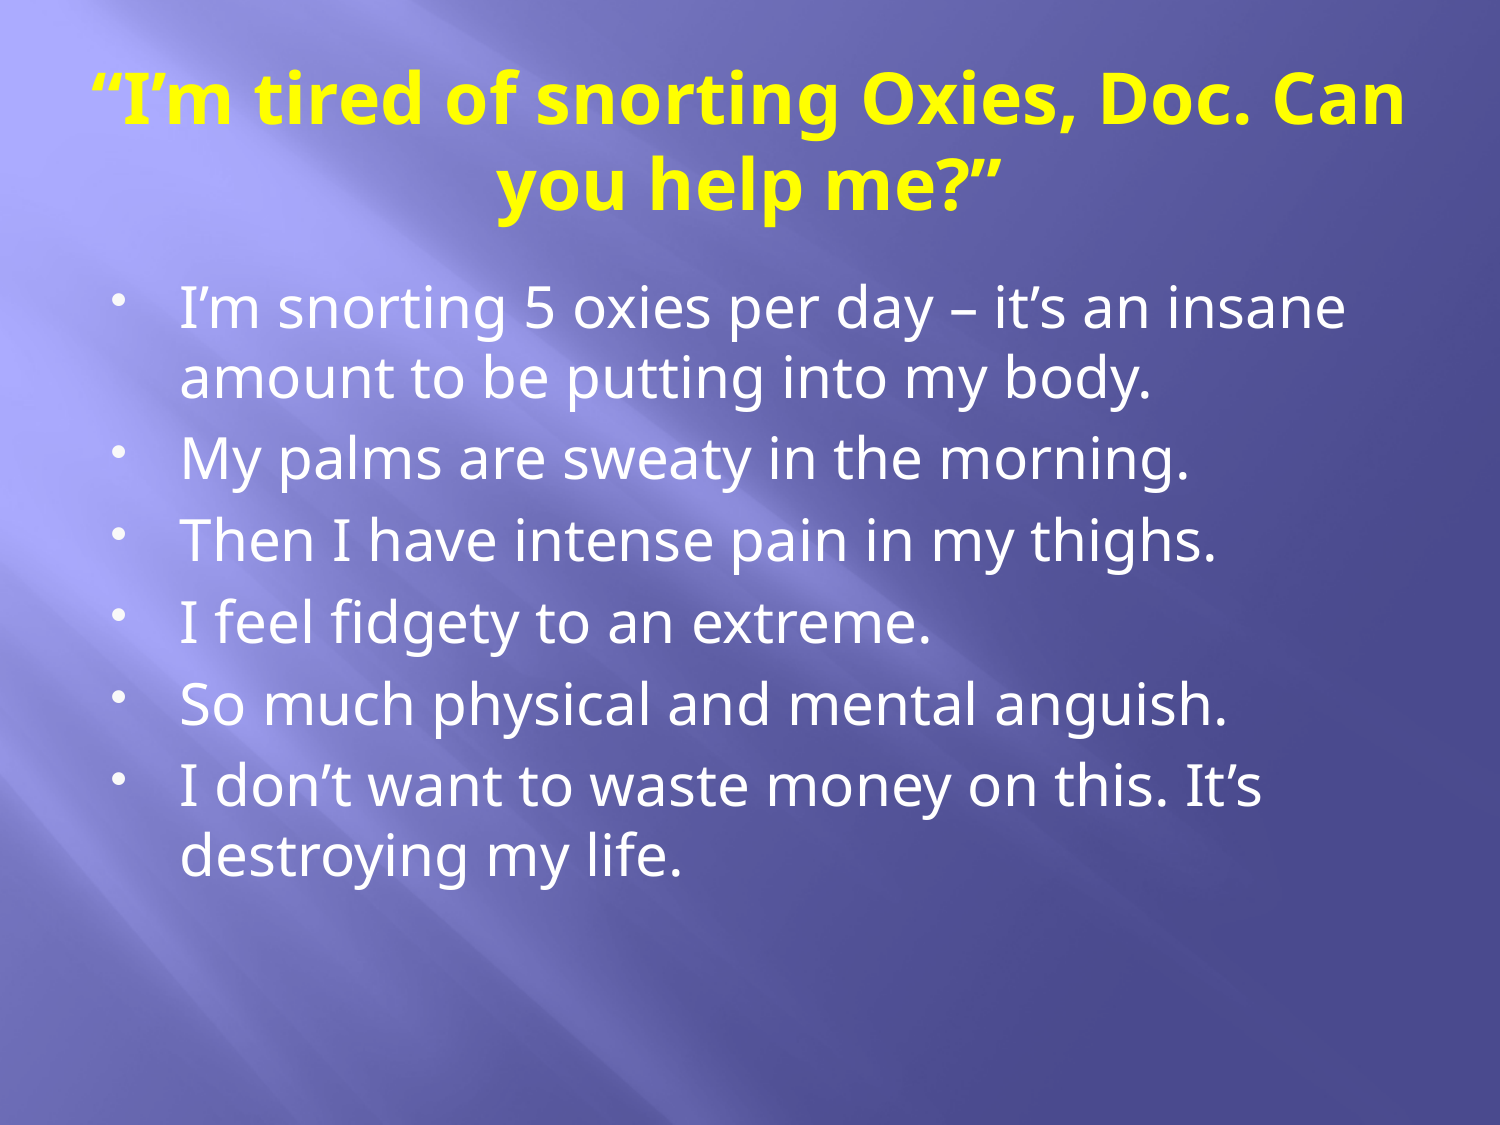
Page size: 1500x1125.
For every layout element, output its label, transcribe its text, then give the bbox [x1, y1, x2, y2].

title “I’m tired of snorting Oxies, Doc. Can you help me?” [75, 45, 1425, 233]
list I’m snorting 5 oxies per day – it’s an insane amount to be putting into my body. My palms are sweaty in the morning. Then I have intense pain in my thighs. I feel fidgety to an extreme. So much physical and mental anguish. I don’t want to waste money on this. It’s destroying my life. [75, 262, 1425, 1035]
